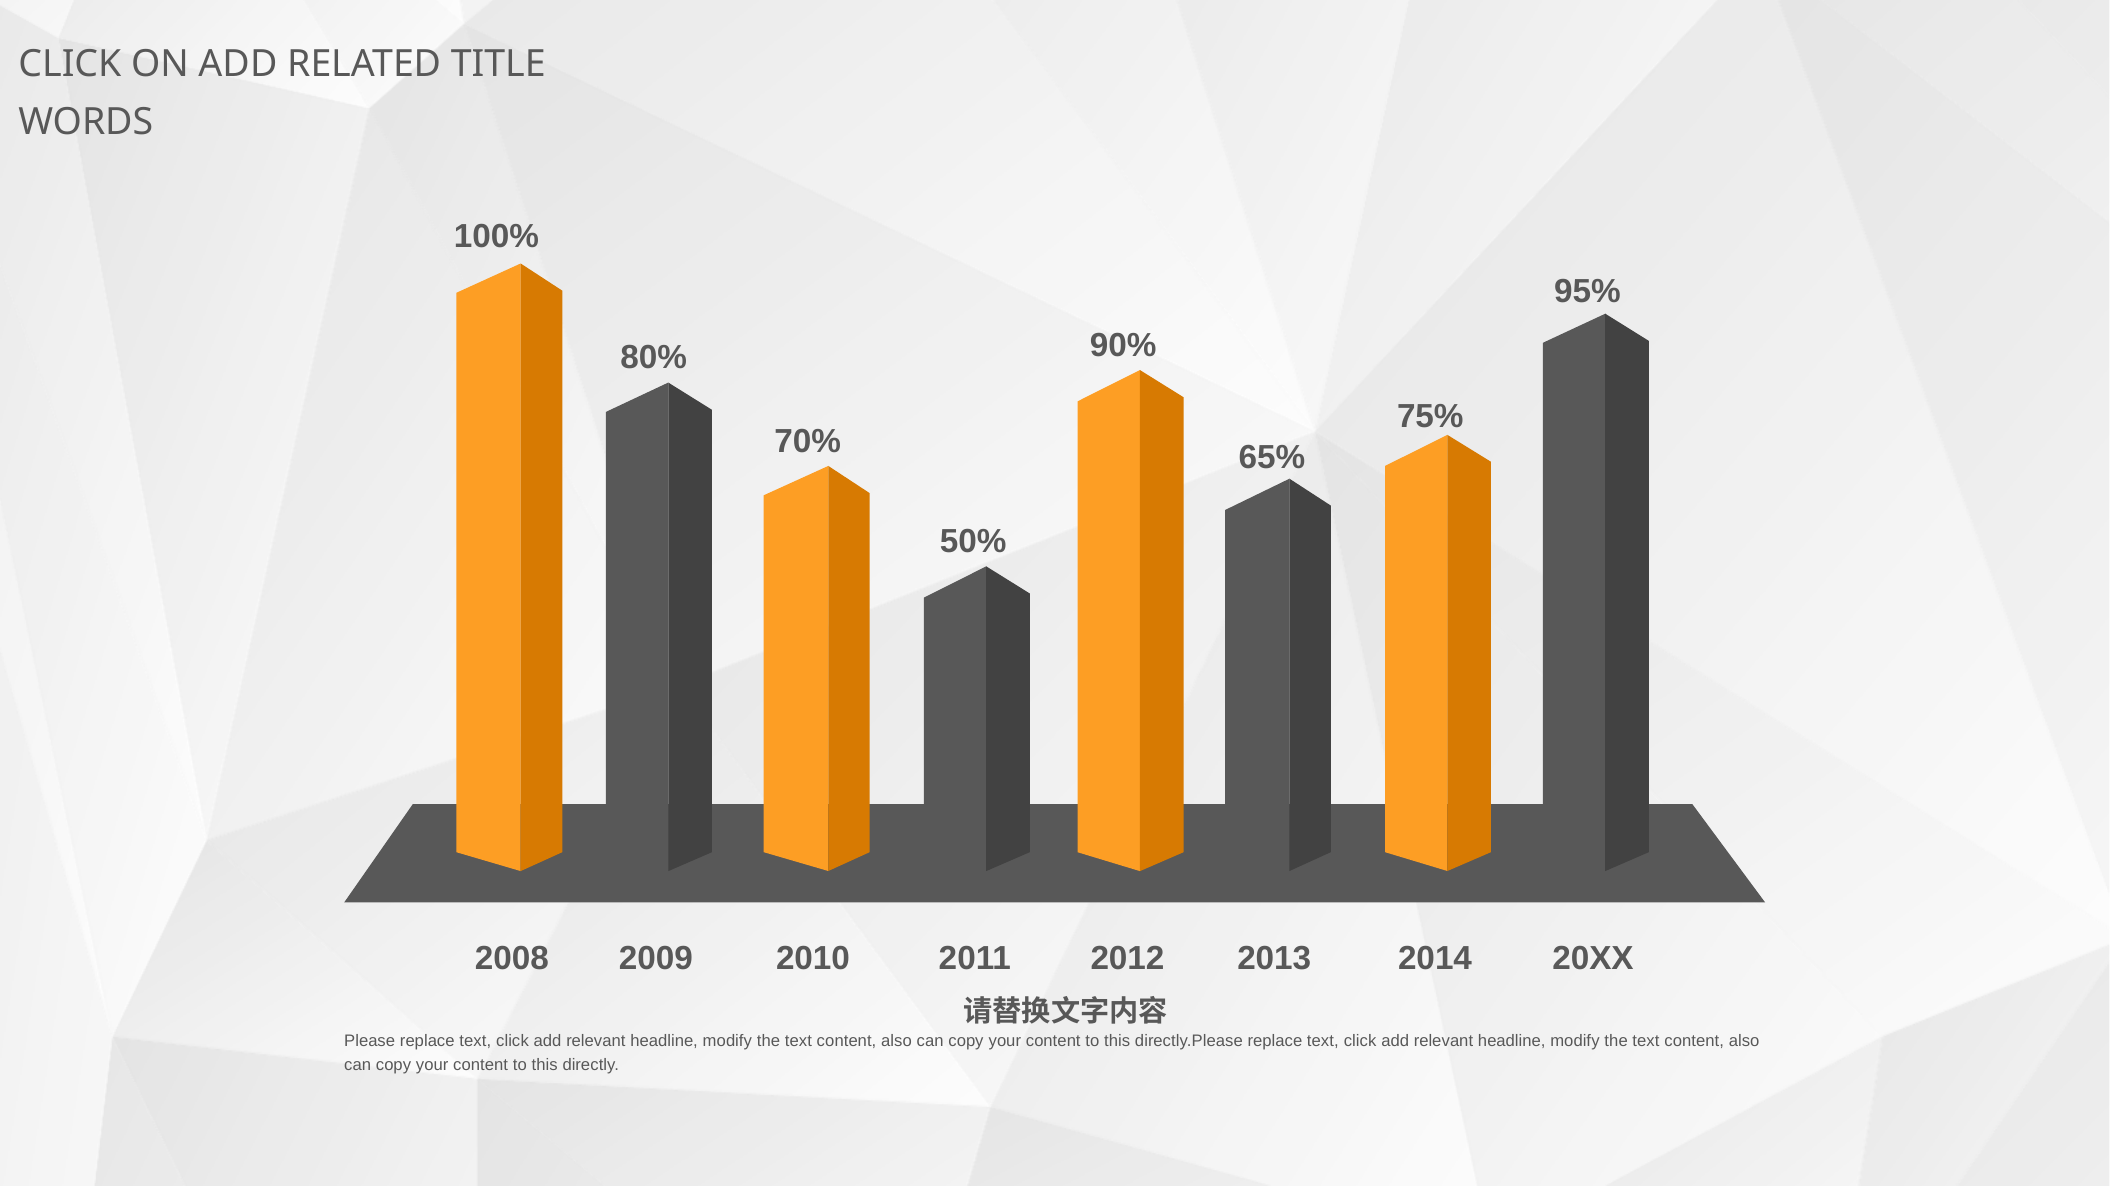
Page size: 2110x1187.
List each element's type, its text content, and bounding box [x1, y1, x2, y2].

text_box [923, 566, 1030, 872]
text_box 50% [925, 503, 1022, 566]
text_box CLICK ON ADD RELATED TITLE WORDS [3, 18, 595, 150]
text_box 2013 [1222, 921, 1327, 984]
text_box 20XX [1537, 921, 1649, 984]
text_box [605, 382, 712, 872]
text_box 95% [1539, 253, 1636, 317]
picture [0, 0, 2110, 1186]
text_box 2012 [1075, 921, 1180, 984]
text_box 70% [759, 404, 856, 467]
text_box 100% [439, 198, 554, 261]
text_box 请替换文字内容 [963, 985, 1169, 1028]
text_box 2009 [604, 921, 708, 984]
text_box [1542, 313, 1649, 872]
text_box 2010 [761, 921, 865, 984]
text_box 2014 [1383, 921, 1488, 984]
text_box [344, 804, 1766, 903]
text_box 2008 [460, 921, 564, 984]
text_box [763, 465, 870, 872]
text_box 80% [605, 320, 702, 382]
text_box Please replace text, click add relevant headline, modify the text content, also can copy your content to this directly.Please replace text, click add relevant headline, modify the text content, also can copy your content to this directly. [344, 1026, 1766, 1075]
text_box 2011 [924, 921, 1026, 984]
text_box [1225, 478, 1331, 872]
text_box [456, 263, 563, 872]
text_box 65% [1223, 419, 1321, 483]
text_box 75% [1382, 379, 1479, 442]
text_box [1384, 434, 1491, 872]
text_box 90% [1075, 307, 1172, 371]
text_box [1077, 370, 1184, 872]
